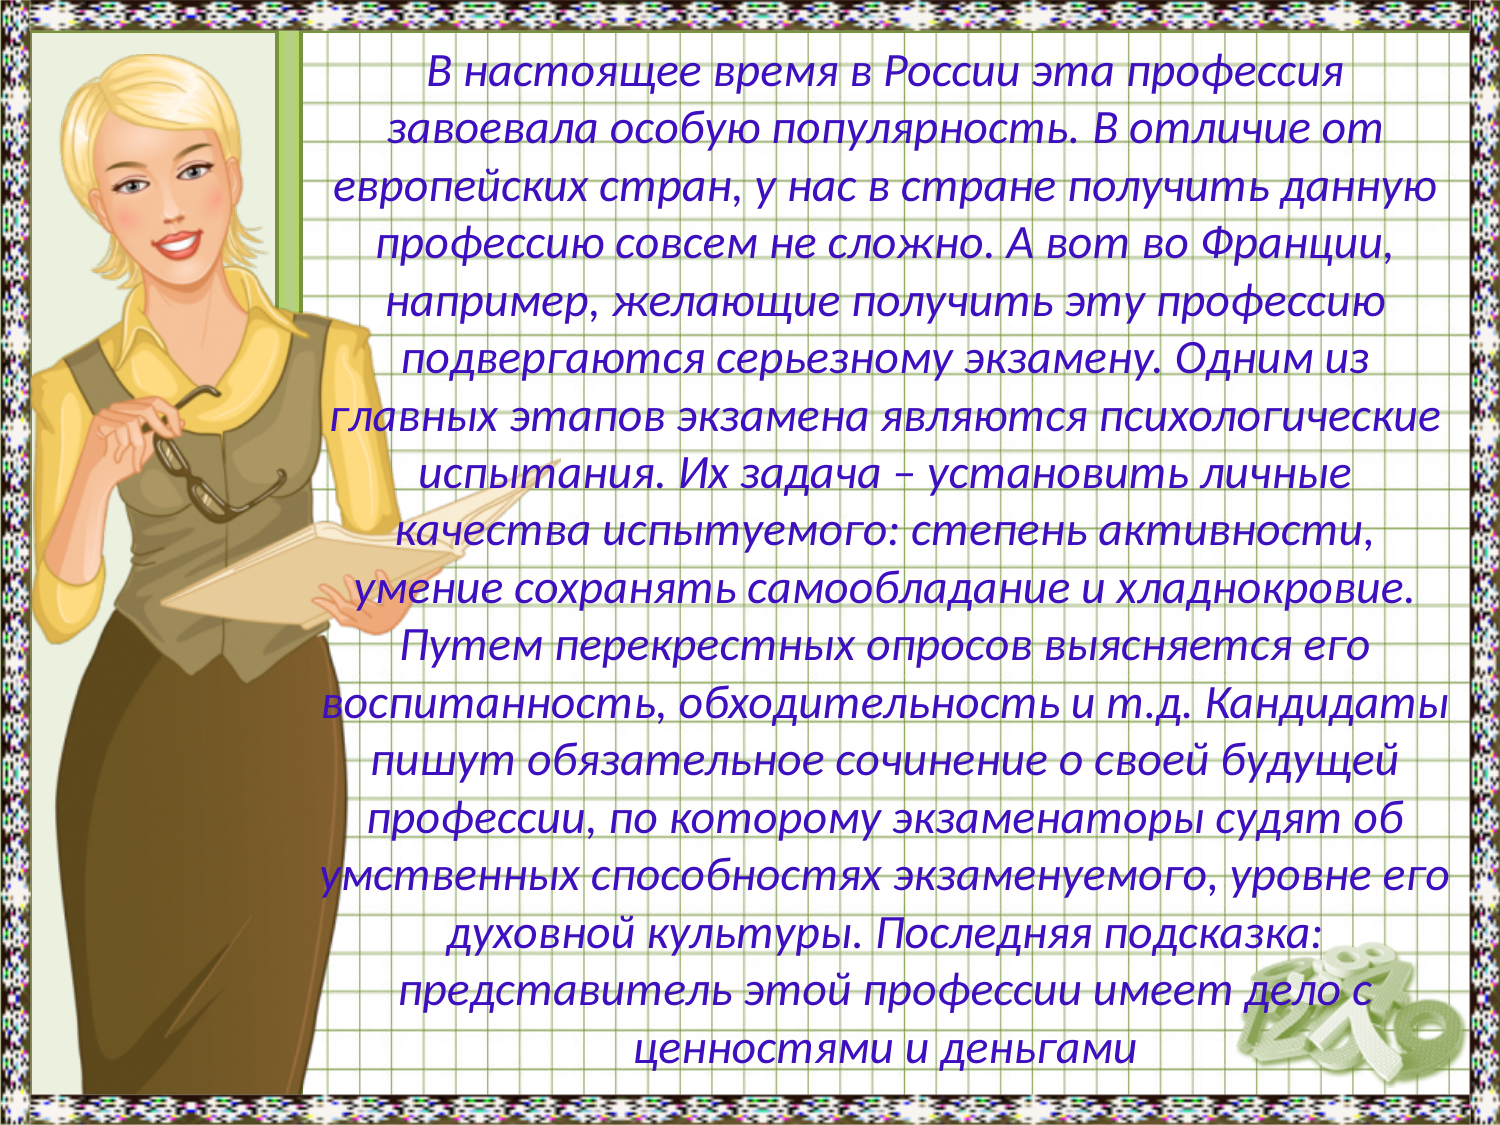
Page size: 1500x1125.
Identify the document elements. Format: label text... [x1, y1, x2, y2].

picture [0, 0, 1500, 1125]
title В настоящее время в России эта профессия завоевала особую популярность. В отличие от европейских стран, у нас в стране получить данную профессию совсем не сложно. А вот во Франции, например, желающие получить эту профессию подвергаются серьезному экзамену. Одним из главных этапов экзамена являются психологические испытания. Их задача – установить личные качества испытуемого: степень активности, умение сохранять самообладание и хладнокровие. Путем перекрестных опросов выясняется его воспитанность, обходительность и т.д. Кандидаты пишут обязательное сочинение о своей будущей профессии, по которому экзаменаторы судят об умственных способностях экзаменуемого, уровне его духовной культуры. Последняя подсказка: представитель этой профессии имеет дело с ценностями и деньгами [301, 42, 1469, 1090]
